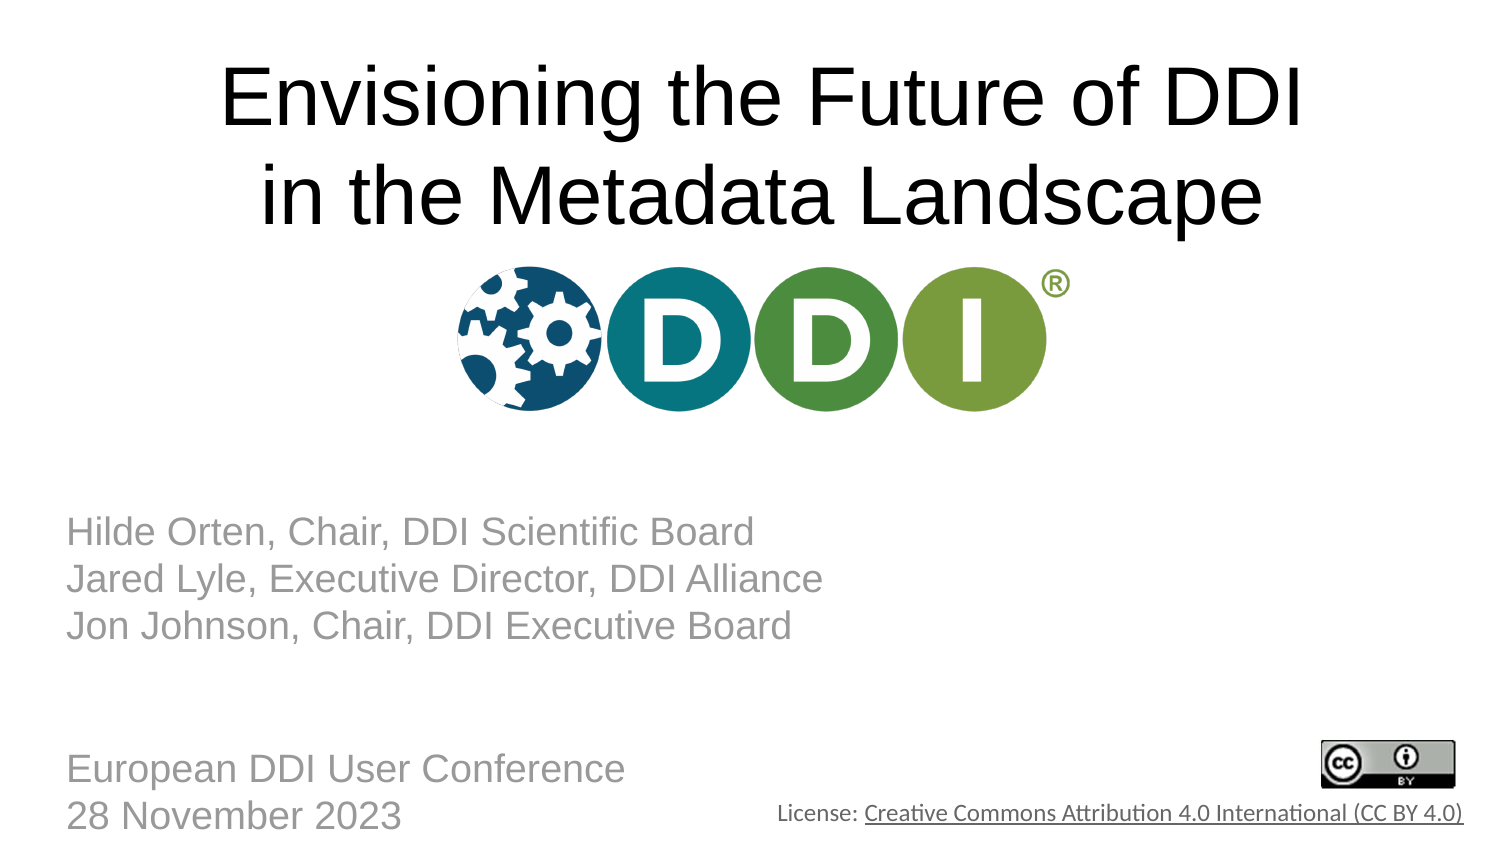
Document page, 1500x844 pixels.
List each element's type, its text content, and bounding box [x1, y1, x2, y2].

picture [449, 258, 1077, 422]
text_box Envisioning the Future of DDI in the Metadata Landscape [180, 26, 1346, 257]
subtitle Hilde Orten, Chair, DDI Scientific Board Jared Lyle, Executive Director, DDI Alliance Jon Johnson, Chair, DDI Executive Board European DDI User Conference 28 November 2023 [51, 490, 1449, 844]
text_box License: Creative Commons Attribution 4.0 International (CC BY 4.0) [762, 788, 1500, 835]
picture [1319, 739, 1457, 789]
